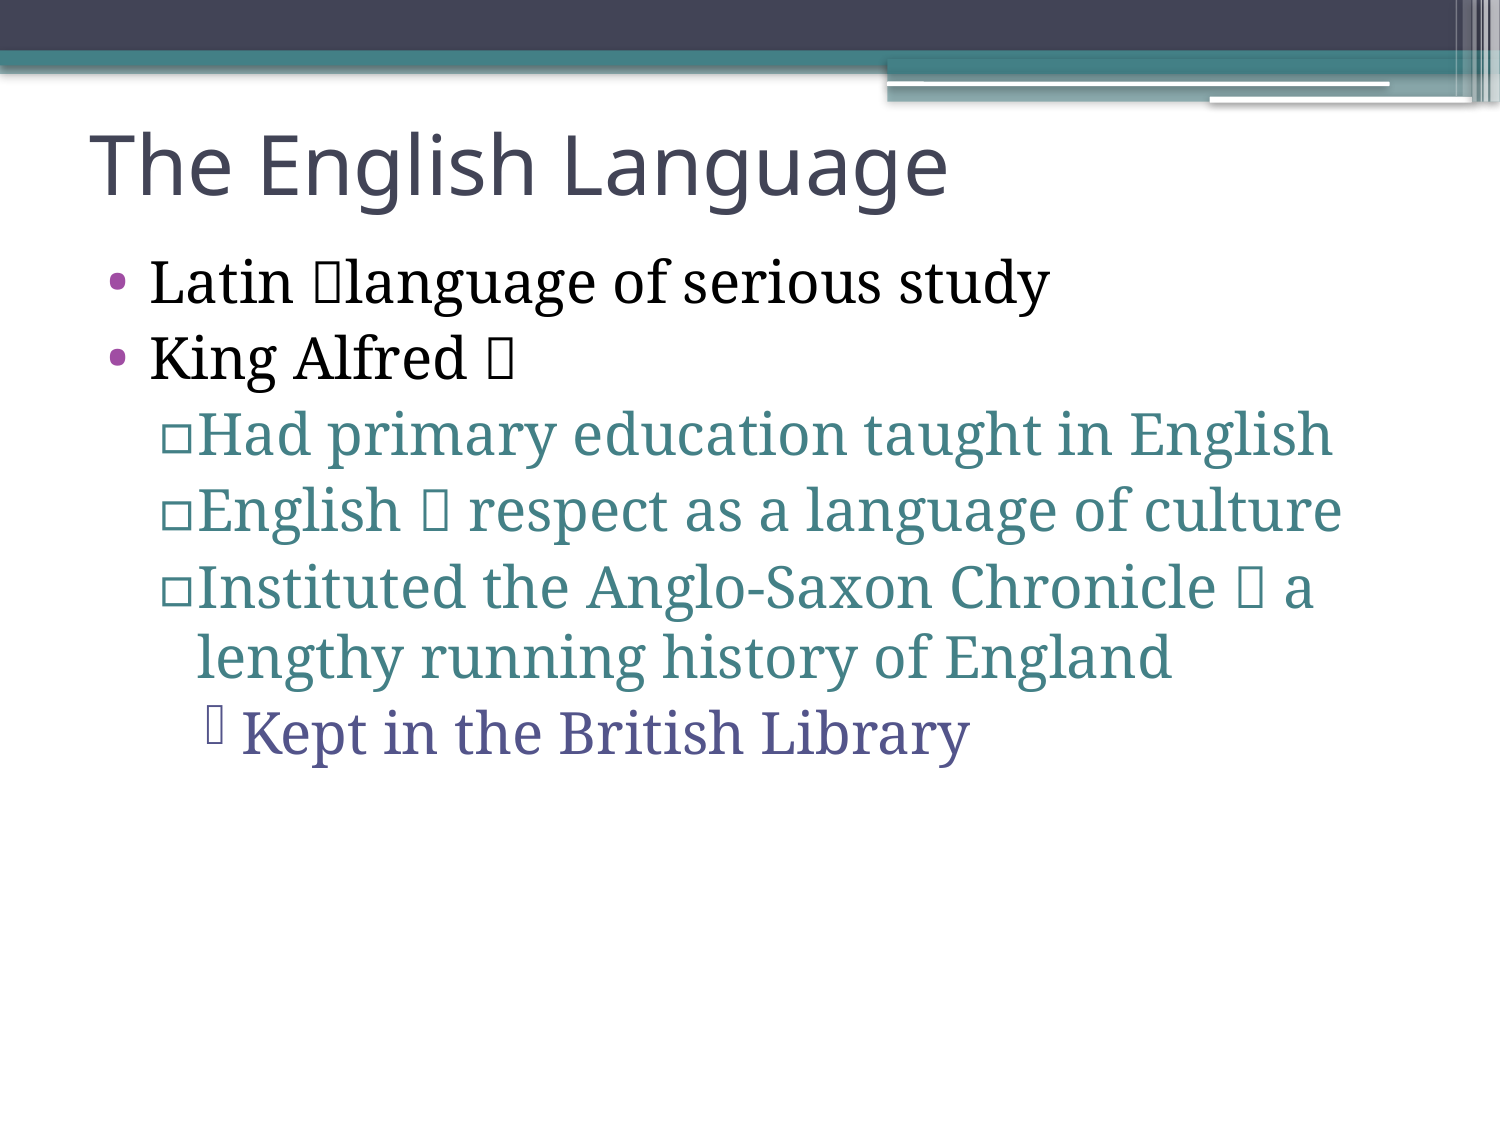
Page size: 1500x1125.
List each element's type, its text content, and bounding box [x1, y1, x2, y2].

list Latin language of serious study King Alfred  Had primary education taught in English English  respect as a language of culture Instituted the Anglo-Saxon Chronicle  a lengthy running history of England Kept in the British Library [75, 237, 1425, 1079]
title The English Language [75, 75, 1425, 237]
